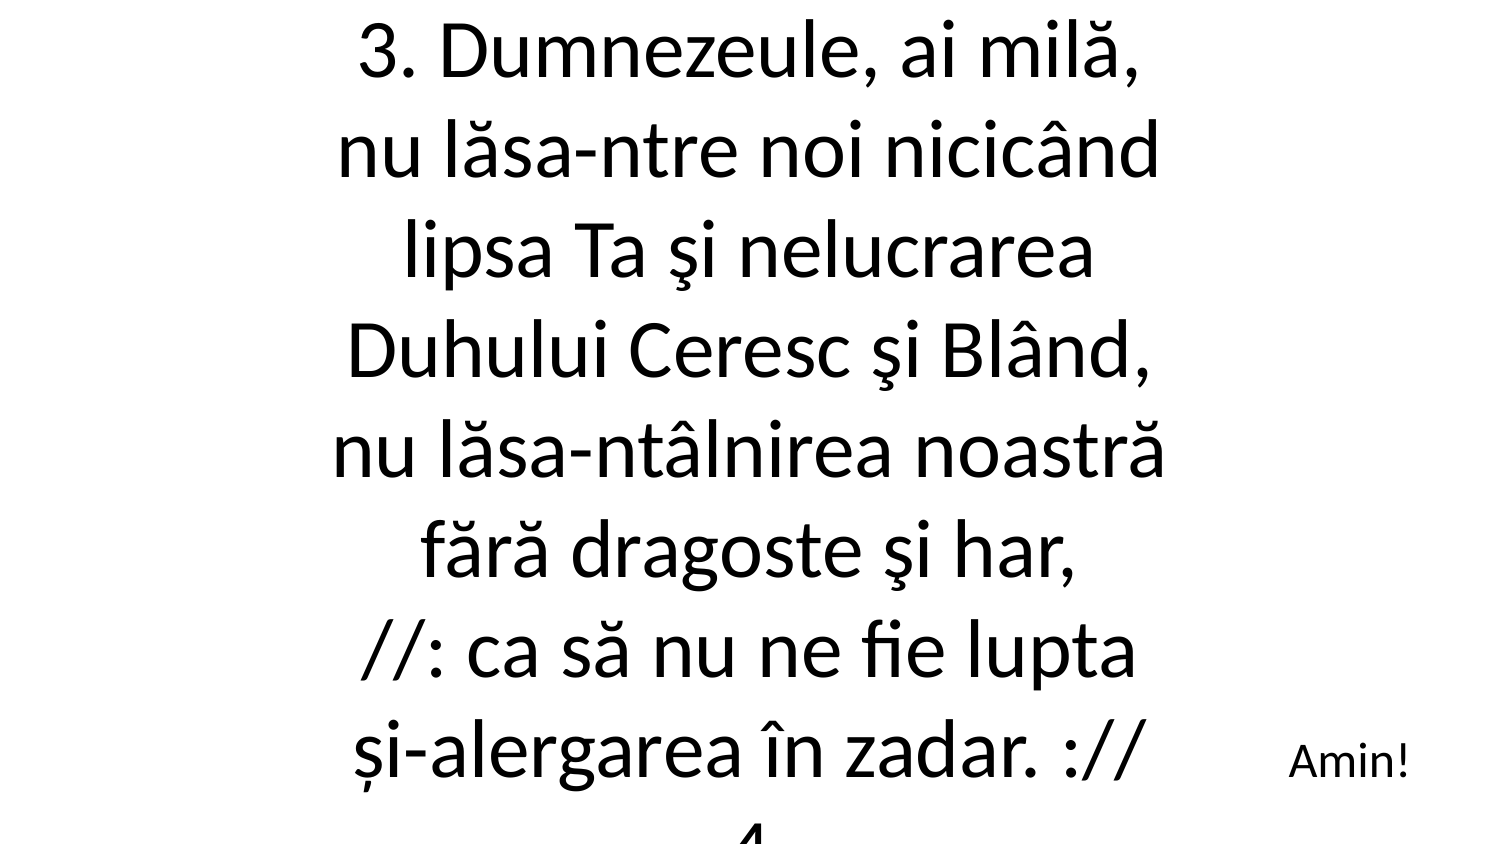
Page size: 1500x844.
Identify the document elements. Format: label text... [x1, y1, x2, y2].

text_box Amin! [1273, 674, 1427, 795]
text_box 3. Dumnezeule, ai milă, nu lăsa-ntre noi nicicând lipsa Ta şi nelucrarea Duhului Ceresc şi Blând, nu lăsa-ntâlnirea noastră fără dragoste şi har, //: ca să nu ne fie lupta și-alergarea în zadar. :// 4 [316, 0, 1184, 844]
